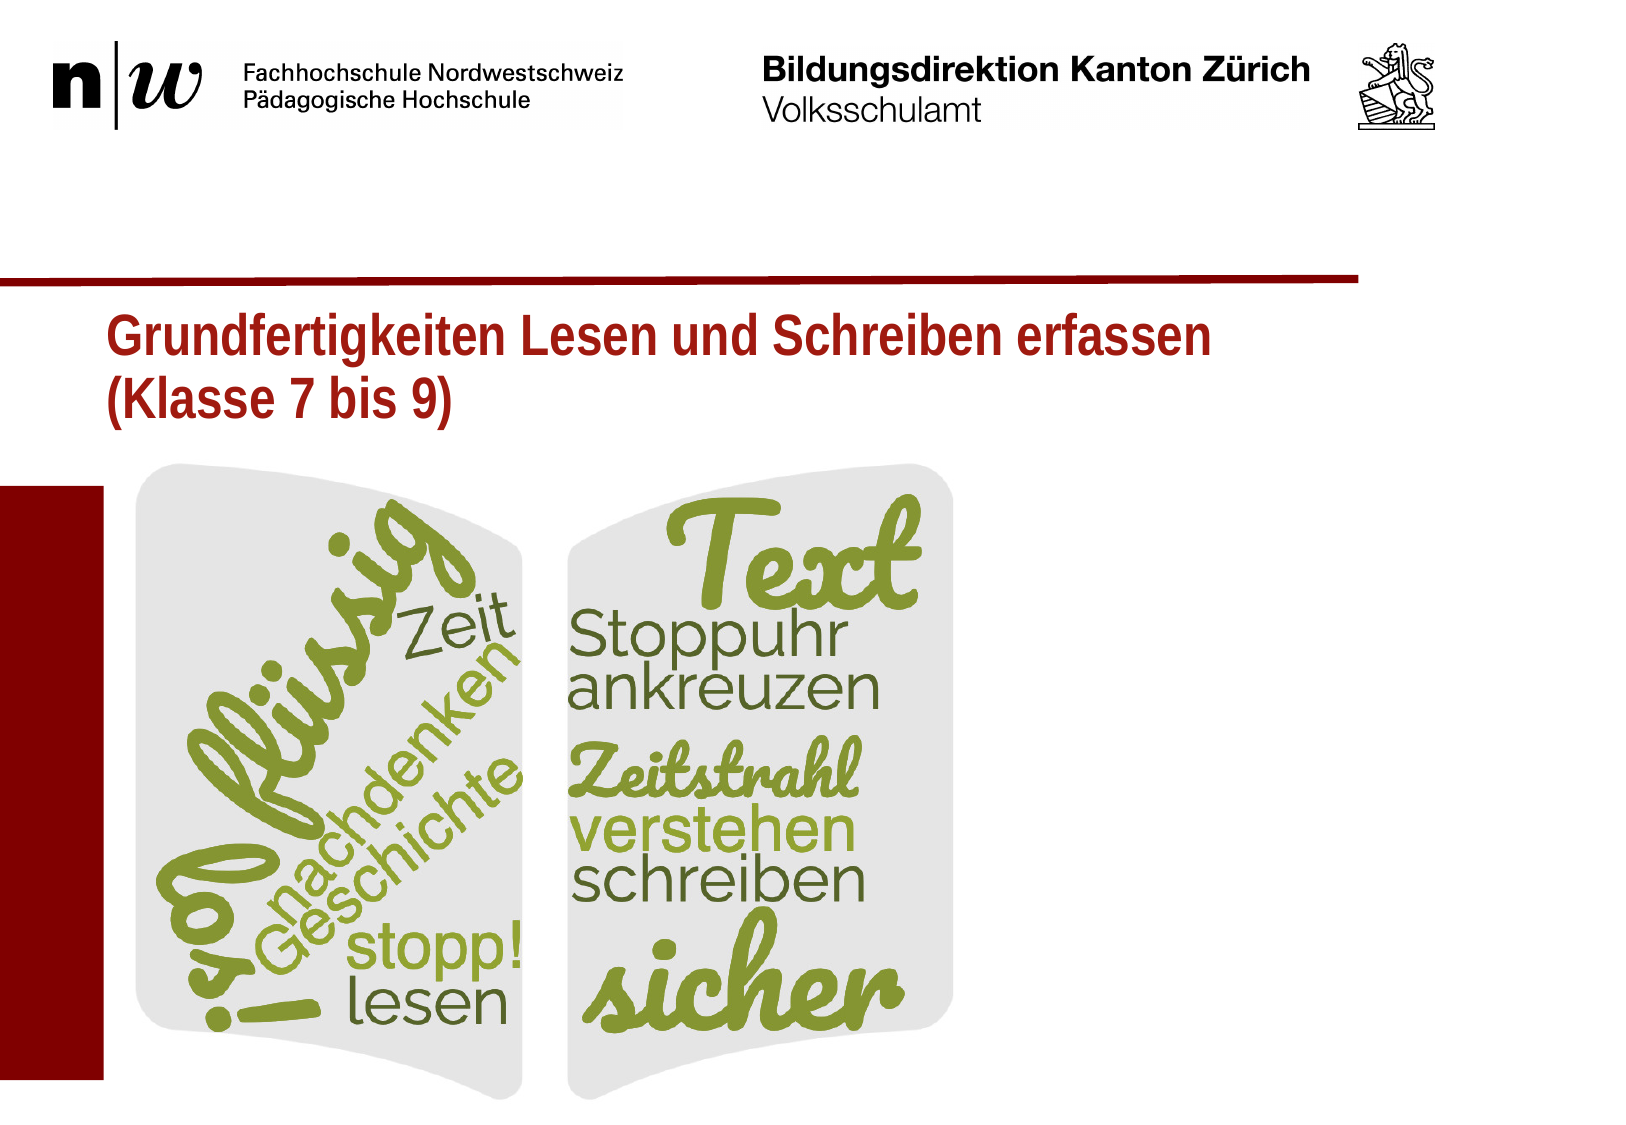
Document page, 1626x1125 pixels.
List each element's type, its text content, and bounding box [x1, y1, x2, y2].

title Grundfertigkeiten Lesen und Schreiben erfassen (Klasse 7 bis 9) [106, 227, 1278, 431]
picture [53, 41, 623, 130]
picture [114, 449, 974, 1109]
text_box [0, 485, 104, 1081]
picture [761, 46, 1310, 130]
picture [1358, 43, 1435, 130]
